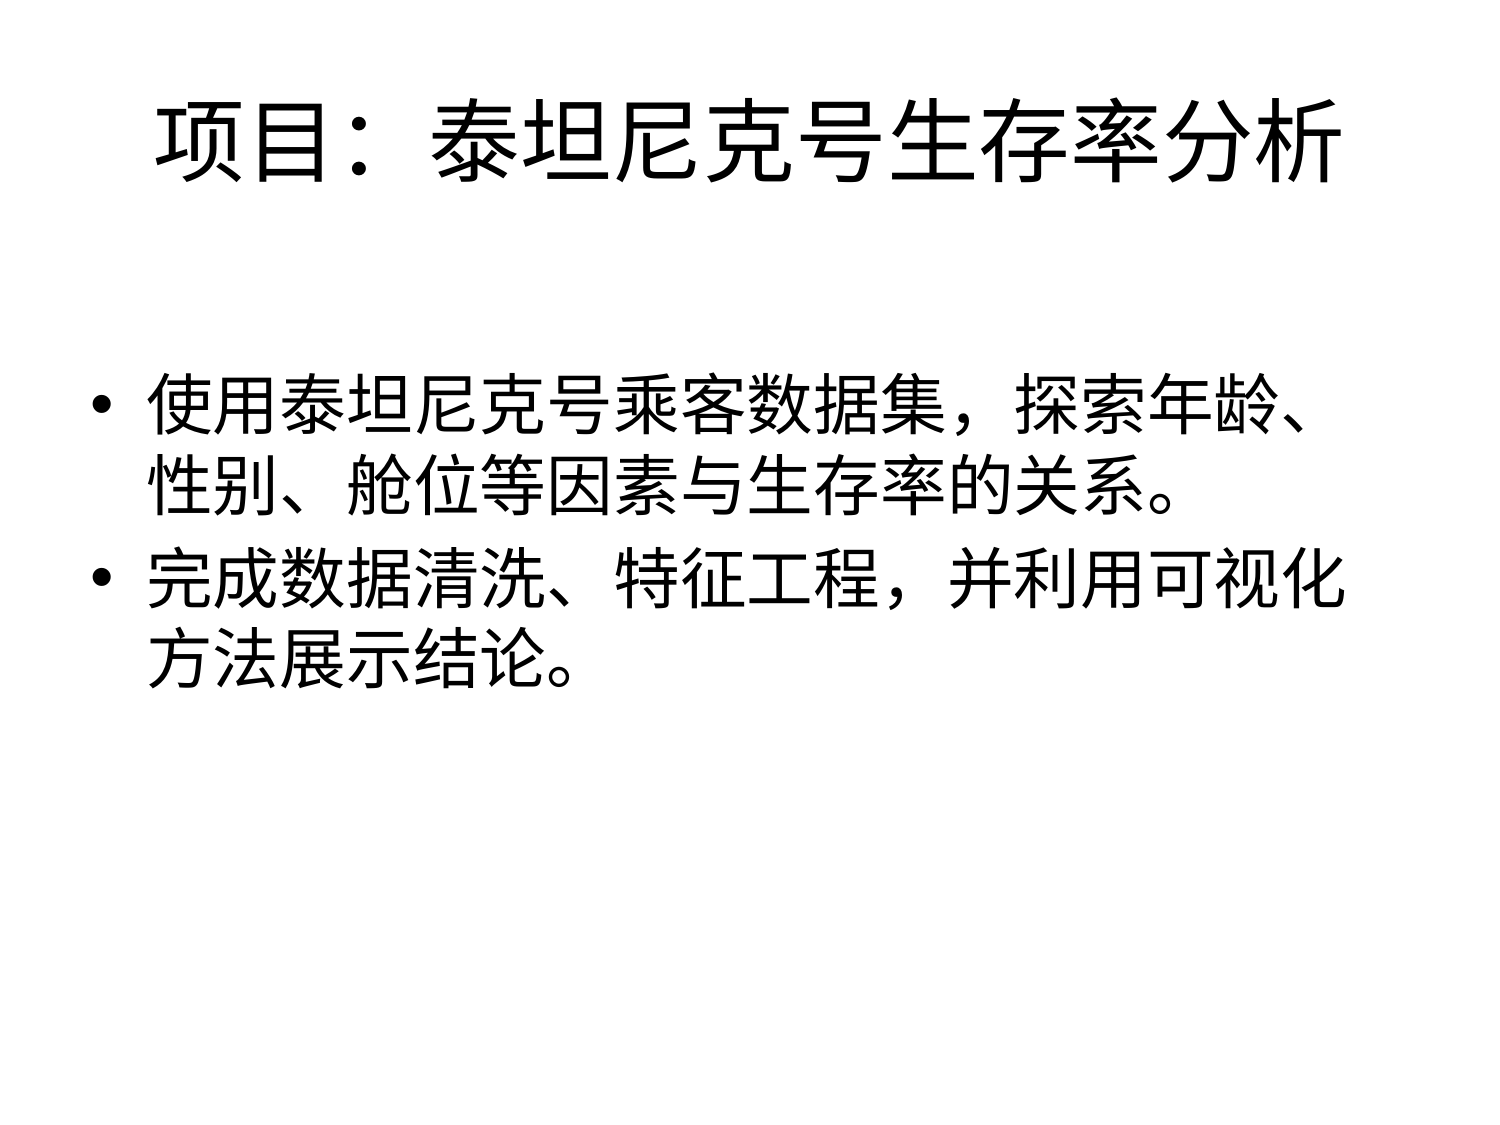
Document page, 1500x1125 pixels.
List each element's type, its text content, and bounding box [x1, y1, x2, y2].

title 项目：泰坦尼克号生存率分析 [75, 45, 1425, 233]
list 使用泰坦尼克号乘客数据集，探索年龄、性别、舱位等因素与生存率的关系。 完成数据清洗、特征工程，并利用可视化方法展示结论。 [75, 262, 1425, 1005]
